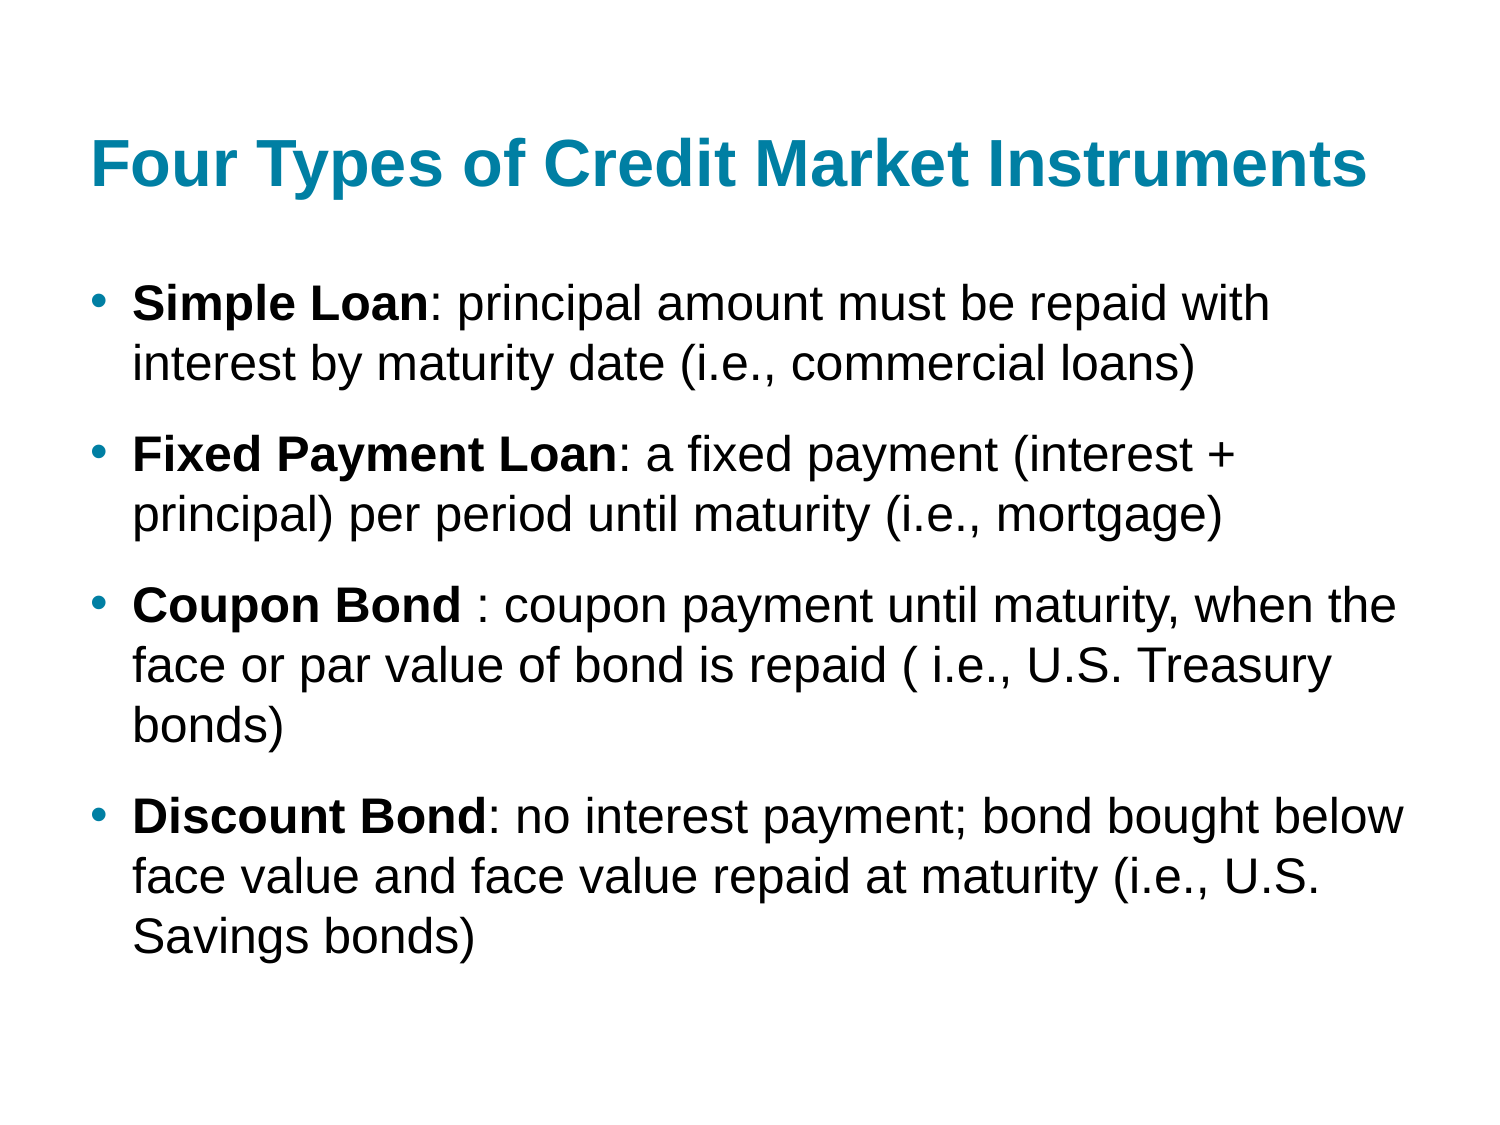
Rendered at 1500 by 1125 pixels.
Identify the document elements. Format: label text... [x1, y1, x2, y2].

title Four Types of Credit Market Instruments [75, 35, 1425, 216]
list Simple Loan: principal amount must be repaid with interest by maturity date (i.e., commercial loans) Fixed Payment Loan: a fixed payment (interest + principal) per period until maturity (i.e., mortgage) Coupon Bond : coupon payment until maturity, when the face or par value of bond is repaid ( i.e., U.S. Treasury bonds) Discount Bond: no interest payment; bond bought below face value and face value repaid at maturity (i.e., U.S. Savings bonds) [75, 255, 1426, 1021]
